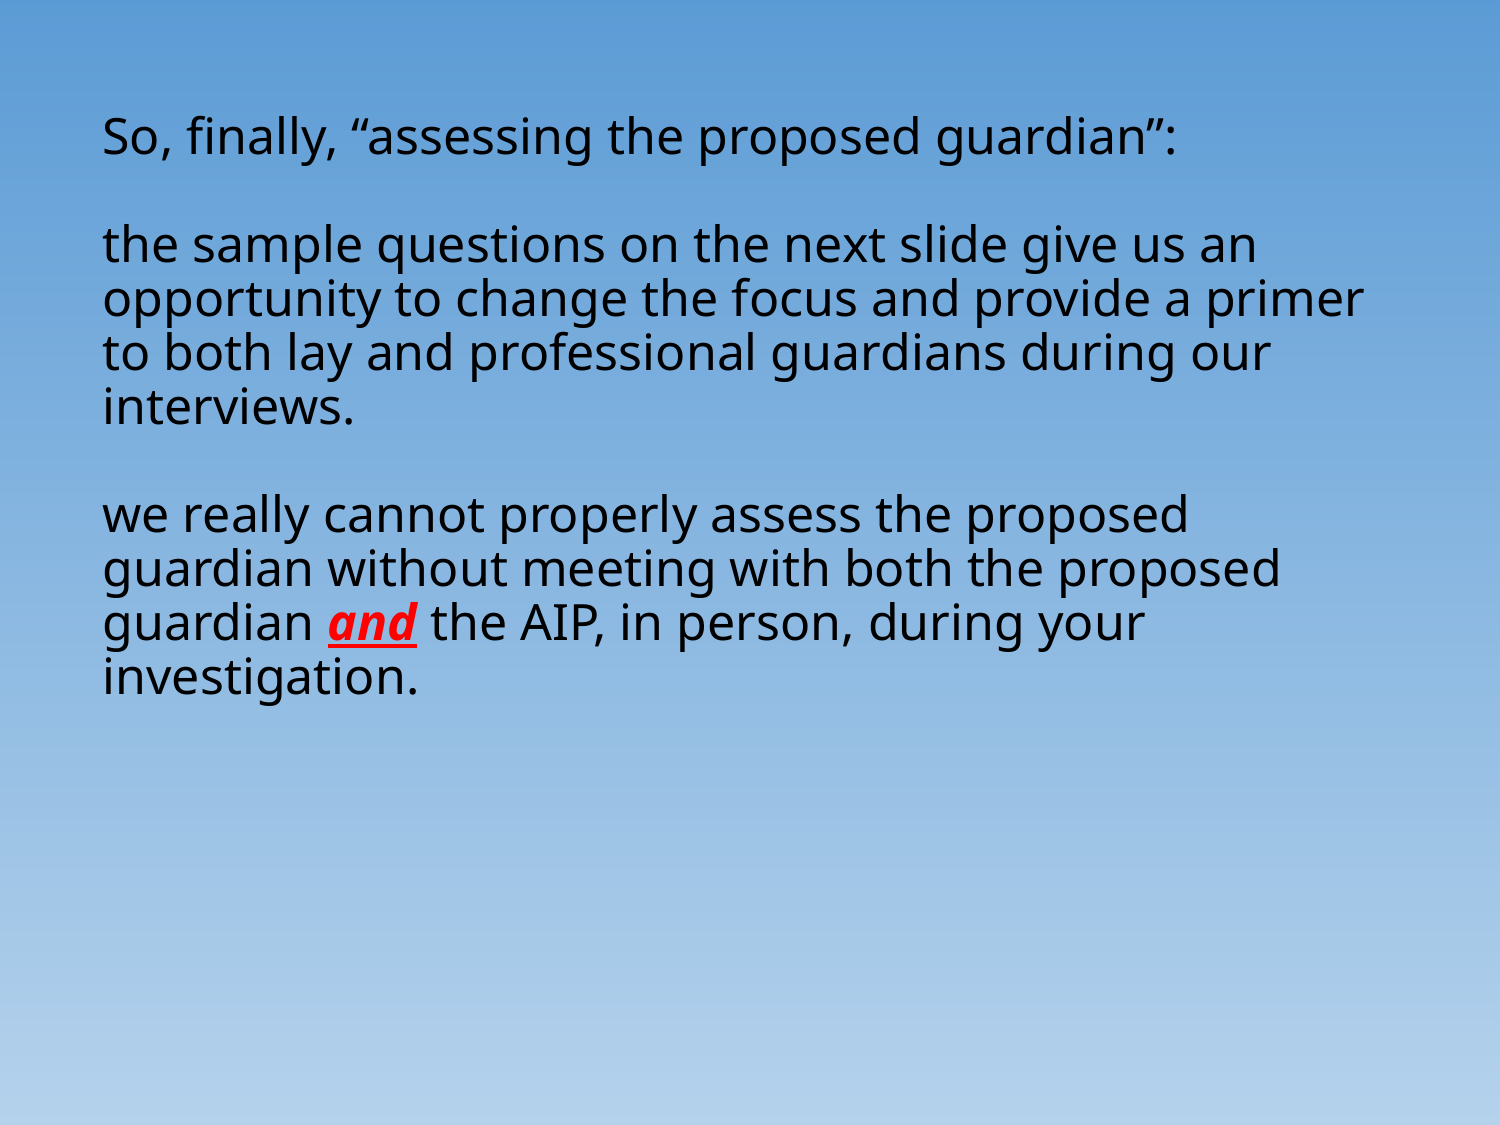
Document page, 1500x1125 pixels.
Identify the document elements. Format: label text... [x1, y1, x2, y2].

title So, finally, “assessing the proposed guardian”: the sample questions on the next slide give us an opportunity to change the focus and provide a primer to both lay and professional guardians during our interviews. we really cannot properly assess the proposed guardian without meeting with both the proposed guardian and the AIP, in person, during your investigation. [87, 299, 1382, 517]
